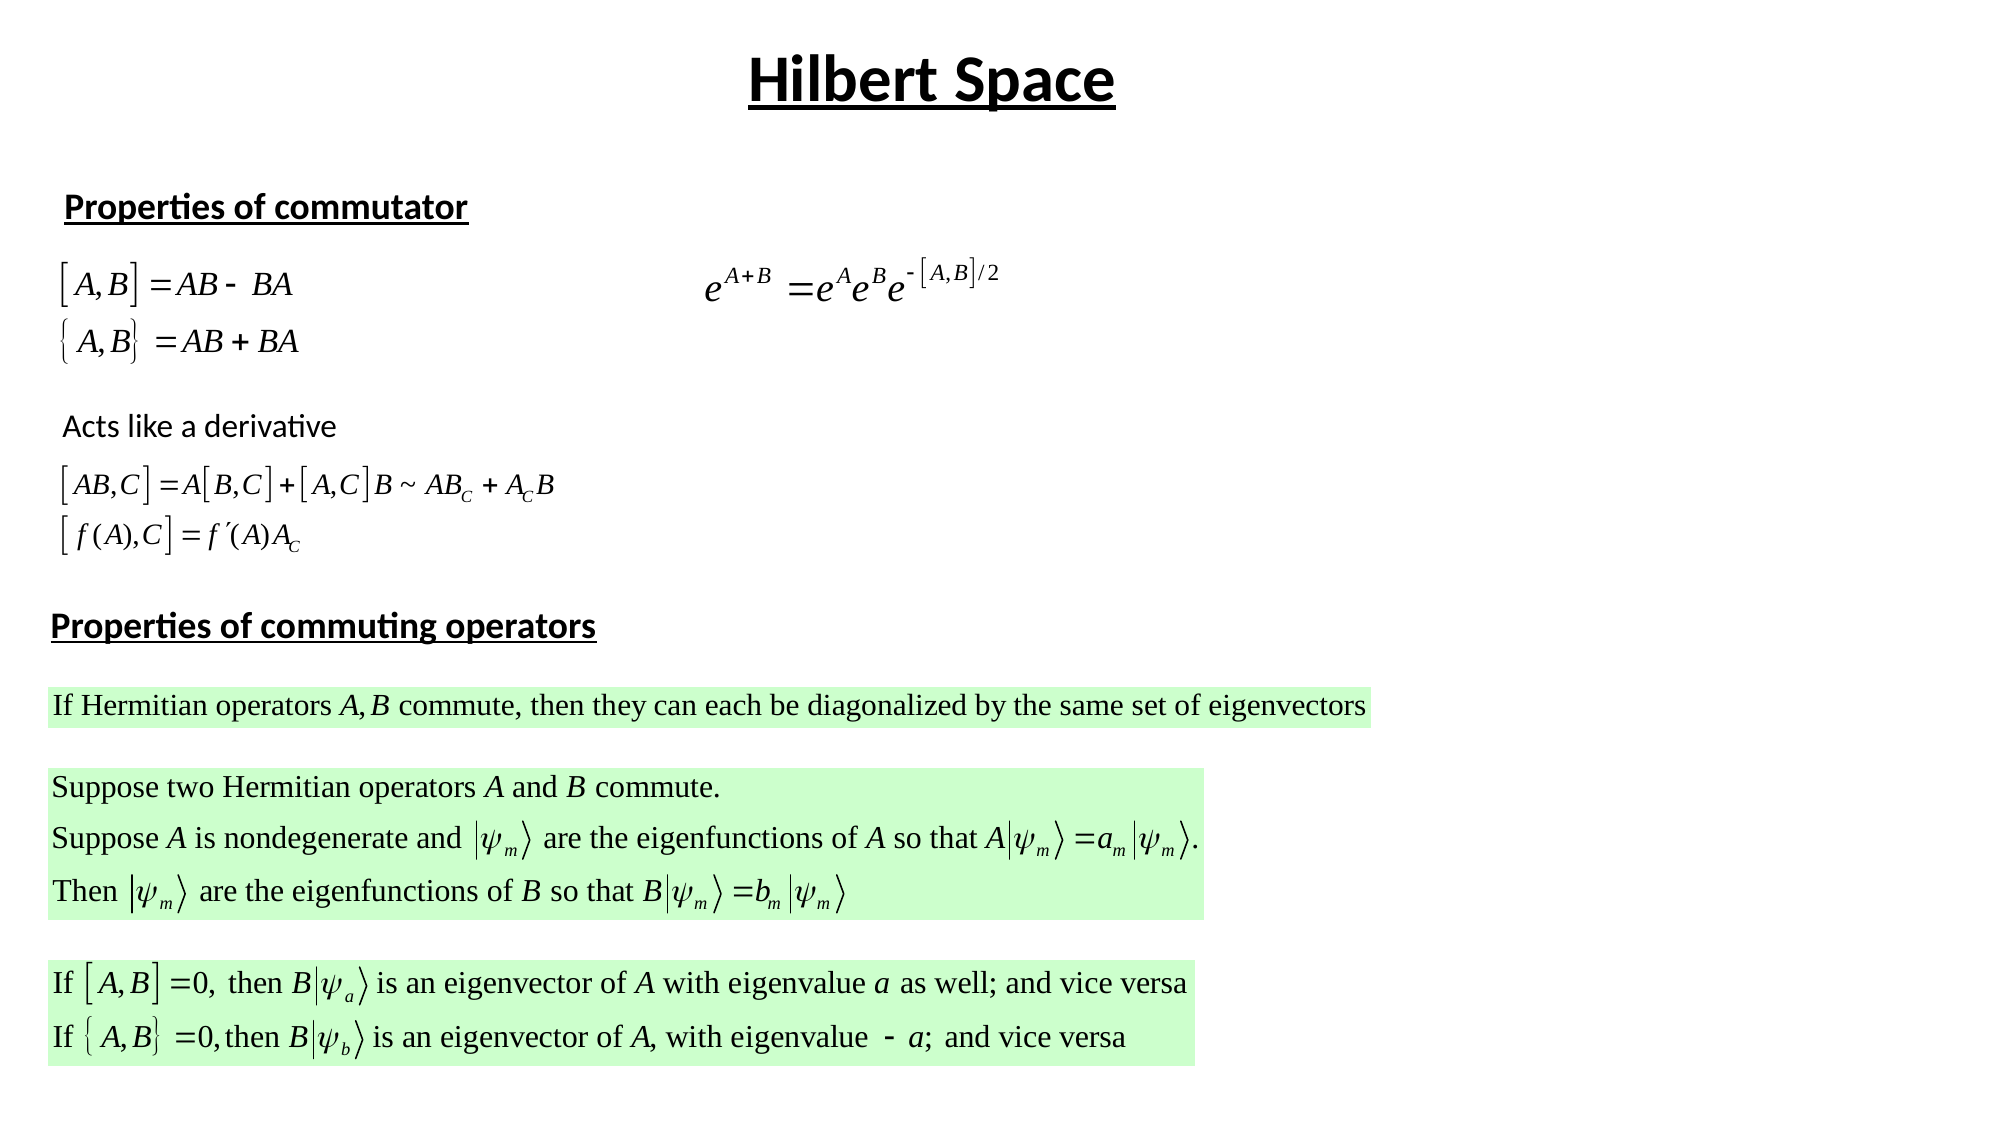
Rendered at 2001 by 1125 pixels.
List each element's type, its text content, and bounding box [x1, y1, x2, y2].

text_box Hilbert Space [733, 26, 1593, 122]
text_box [47, 959, 1196, 1066]
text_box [57, 463, 560, 562]
text_box Properties of commutator [49, 174, 484, 235]
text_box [47, 687, 1371, 729]
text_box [47, 768, 1205, 920]
text_box Properties of commuting operators [35, 593, 612, 654]
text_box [56, 259, 304, 372]
text_box Acts like a derivative [47, 397, 760, 452]
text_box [698, 254, 1008, 312]
